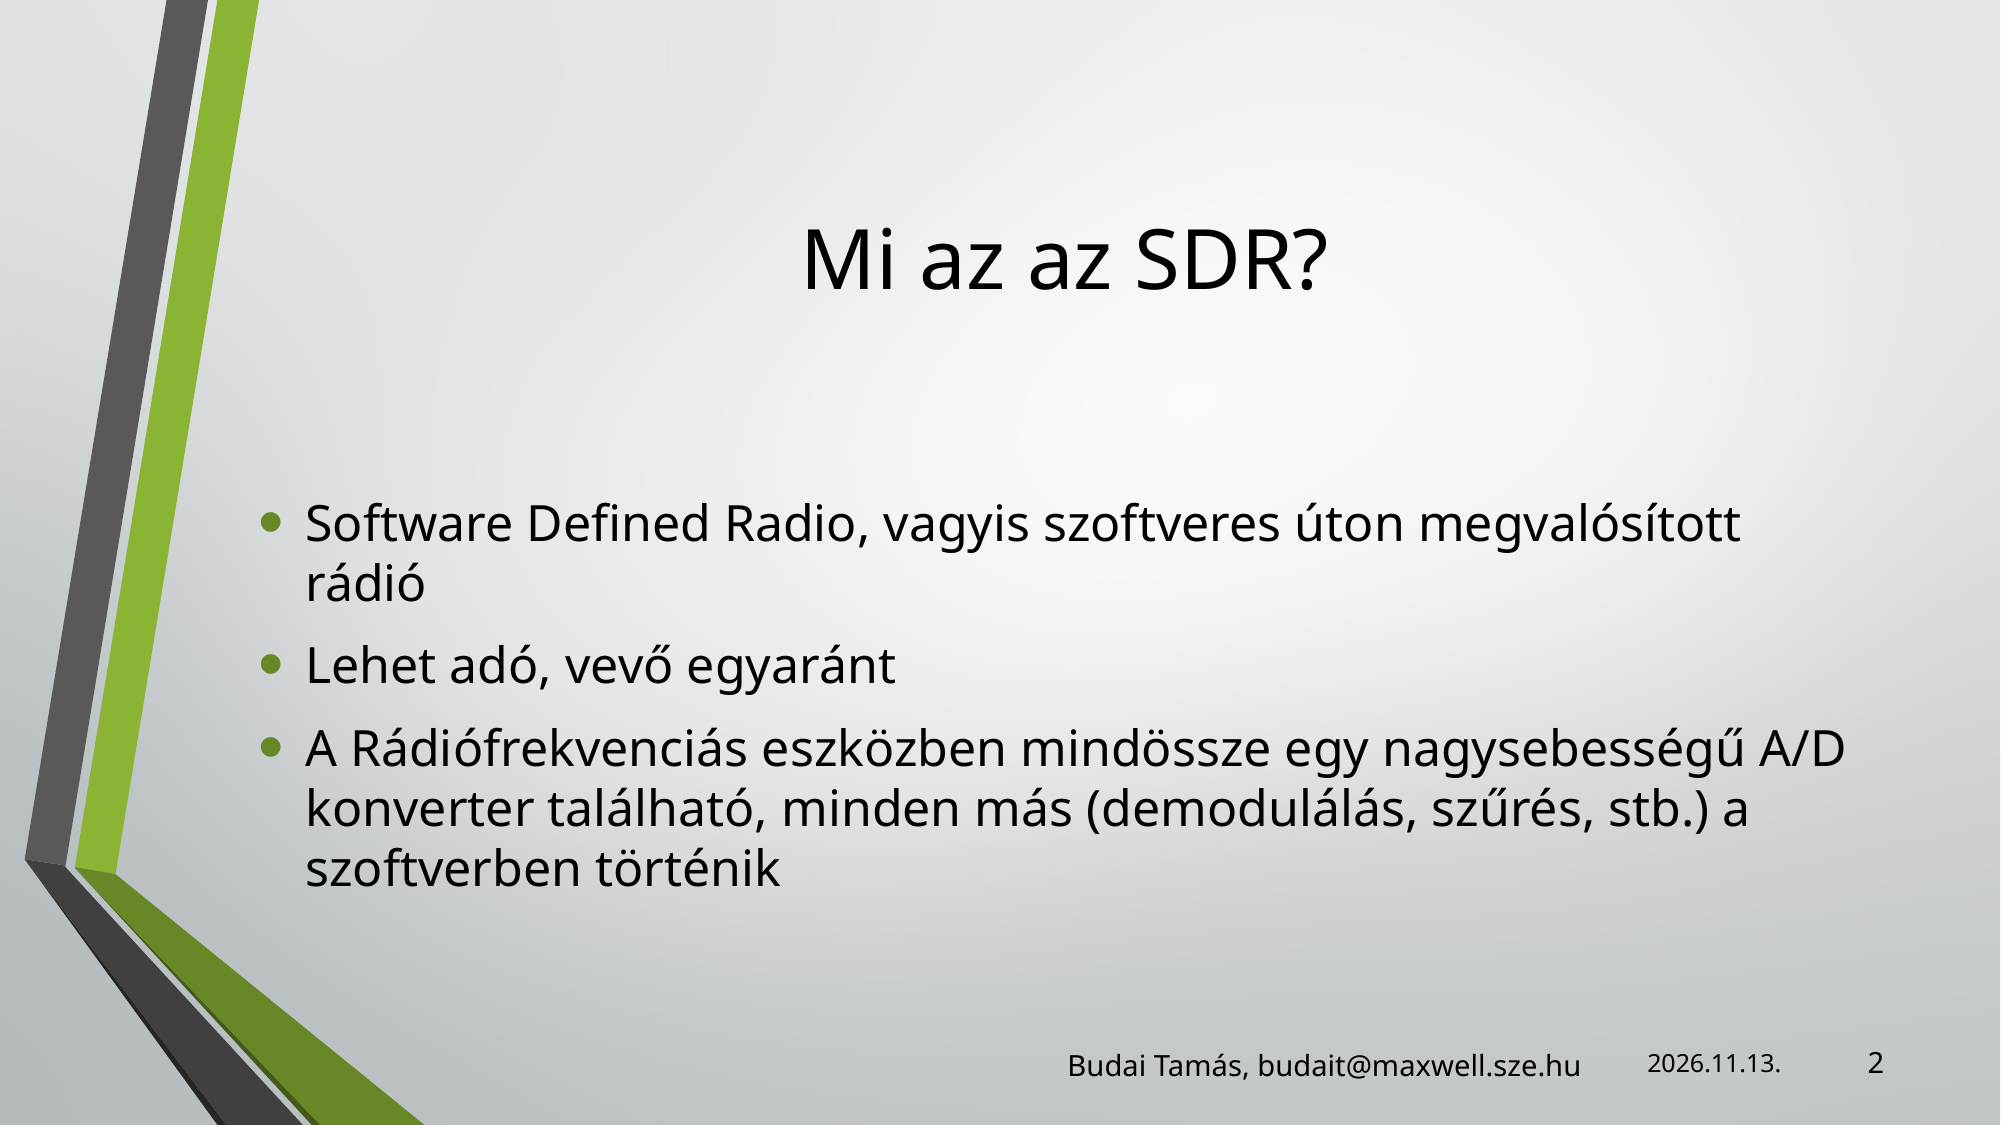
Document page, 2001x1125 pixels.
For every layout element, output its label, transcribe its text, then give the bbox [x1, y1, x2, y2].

slide_number 2 [1809, 1034, 1900, 1095]
list Software Defined Radio, vagyis szoftveres úton megvalósított rádió Lehet adó, vevő egyaránt A Rádiófrekvenciás eszközben mindössze egy nagysebességű A/D konverter található, minden más (demodulálás, szűrés, stb.) a szoftverben történik [243, 437, 1887, 950]
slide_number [1609, 1034, 1797, 1095]
title Mi az az SDR? [243, 112, 1887, 400]
footer Budai Tamás, budait@maxwell.sze.hu [434, 1040, 1597, 1100]
